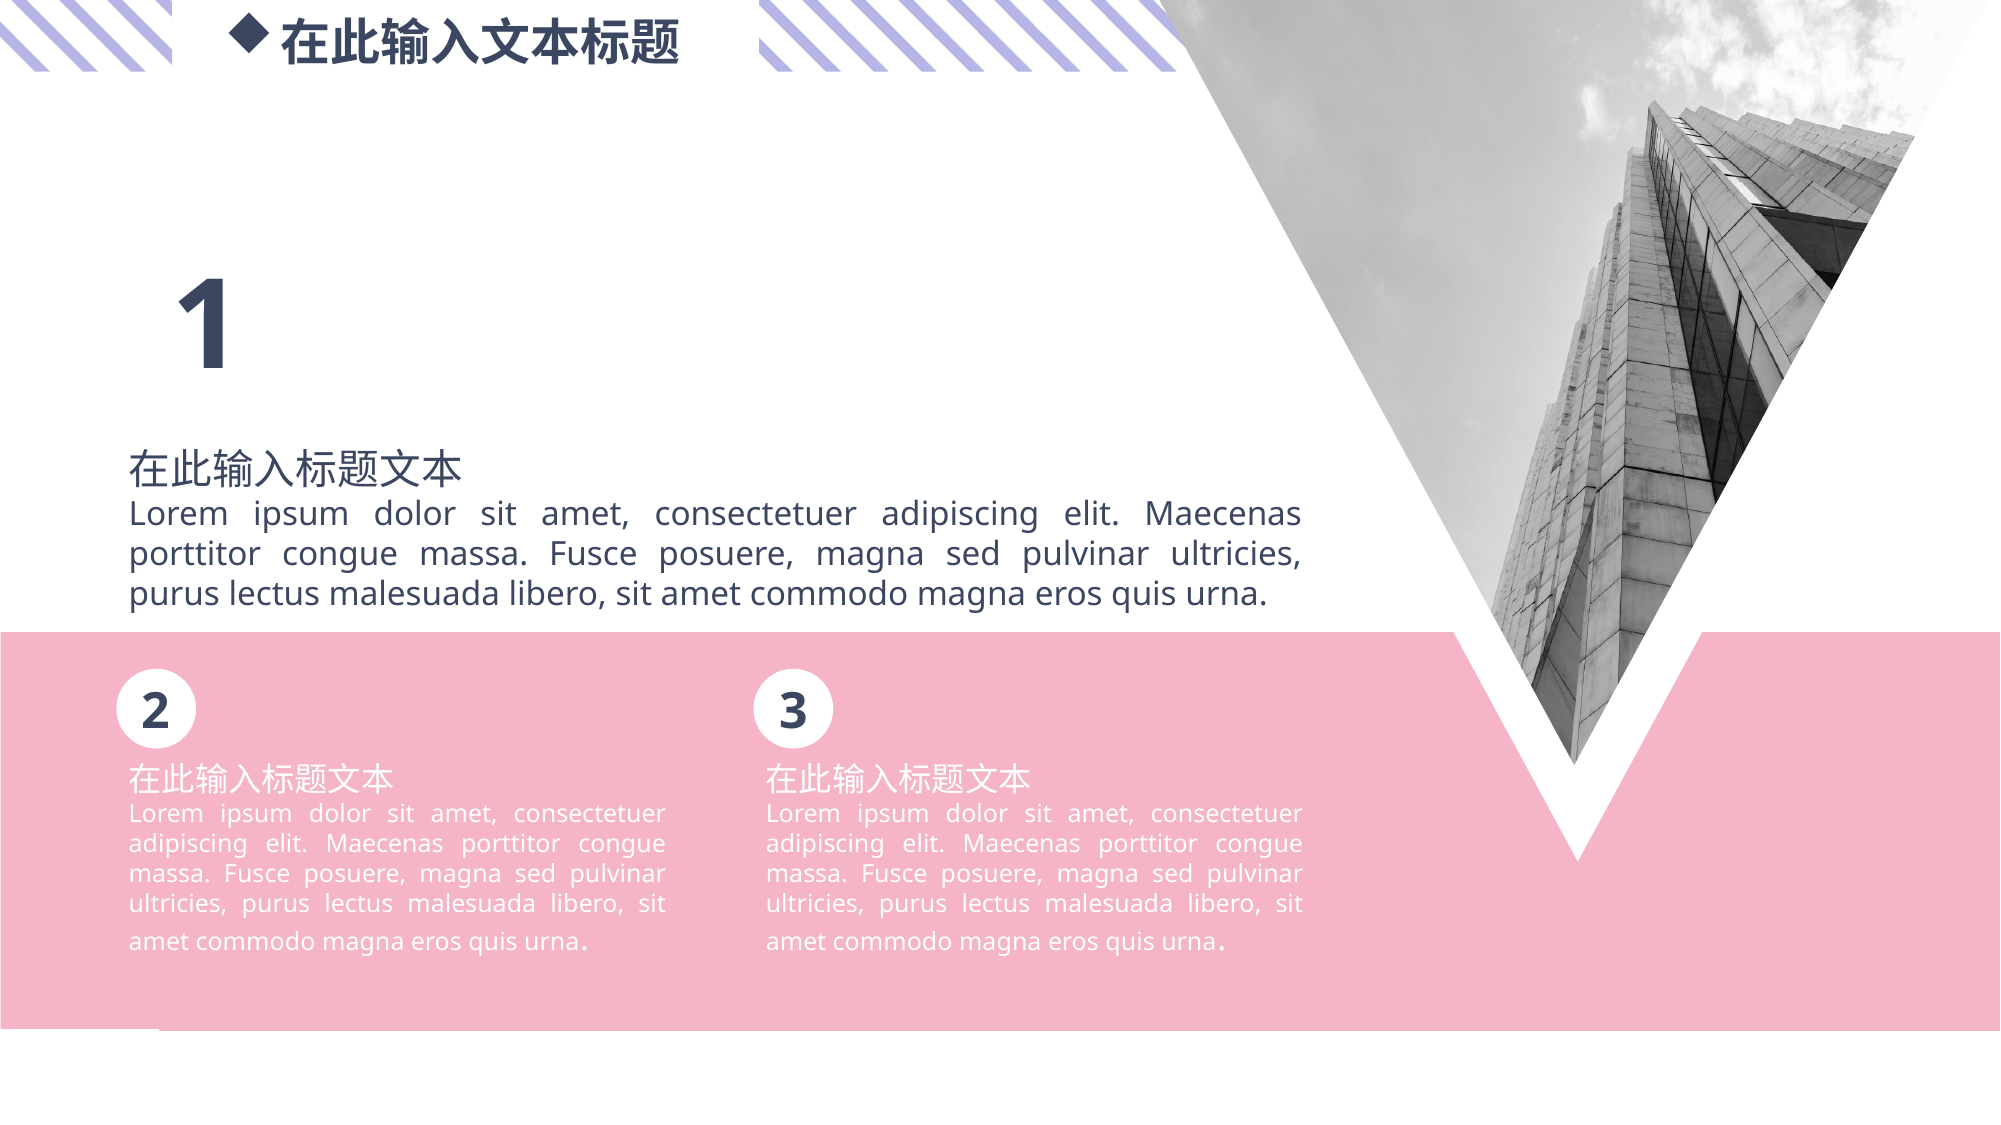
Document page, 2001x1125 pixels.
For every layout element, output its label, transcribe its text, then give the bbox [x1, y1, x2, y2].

text_box [1157, 0, 1991, 768]
text_box 在此输入标题文本 Lorem ipsum dolor sit amet, consectetuer adipiscing elit. Maecenas porttitor congue massa. Fusce posuere, magna sed pulvinar ultricies, purus lectus malesuada libero, sit amet commodo magna eros quis urna. [113, 435, 1319, 620]
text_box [750, 668, 836, 749]
text_box 在此输入标题文本 Lorem ipsum dolor sit amet, consectetuer adipiscing elit. Maecenas porttitor congue massa. Fusce posuere, magna sed pulvinar ultricies, purus lectus malesuada libero, sit amet commodo magna eros quis urna. [113, 750, 682, 965]
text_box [113, 235, 301, 413]
text_box 在此输入标题文本 Lorem ipsum dolor sit amet, consectetuer adipiscing elit. Maecenas porttitor congue massa. Fusce posuere, magna sed pulvinar ultricies, purus lectus malesuada libero, sit amet commodo magna eros quis urna. [751, 750, 1319, 965]
text_box 在此输入文本标题 [209, 2, 759, 78]
text_box [0, 630, 2000, 1034]
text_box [113, 668, 199, 749]
